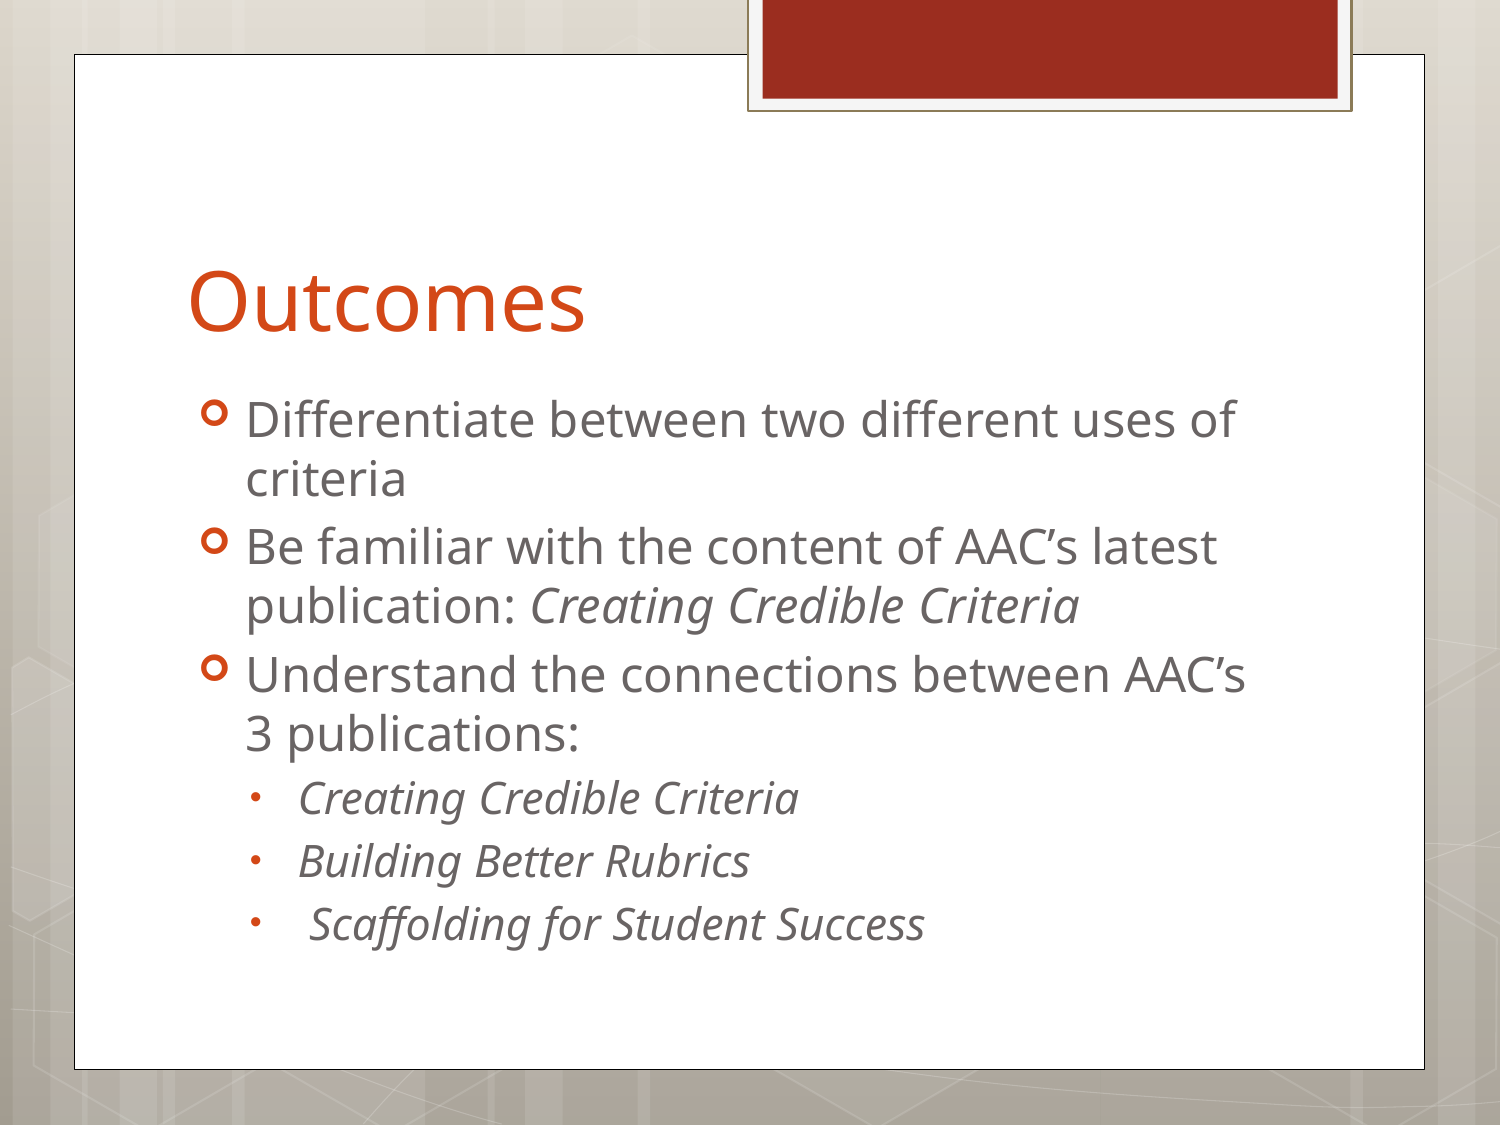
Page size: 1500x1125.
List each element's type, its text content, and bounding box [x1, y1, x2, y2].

list Differentiate between two different uses of criteria Be familiar with the content of AAC’s latest publication: Creating Credible Criteria Understand the connections between AAC’s 3 publications: Creating Credible Criteria Building Better Rubrics Scaffolding for Student Success [171, 381, 1283, 957]
title Outcomes [171, 168, 1324, 357]
